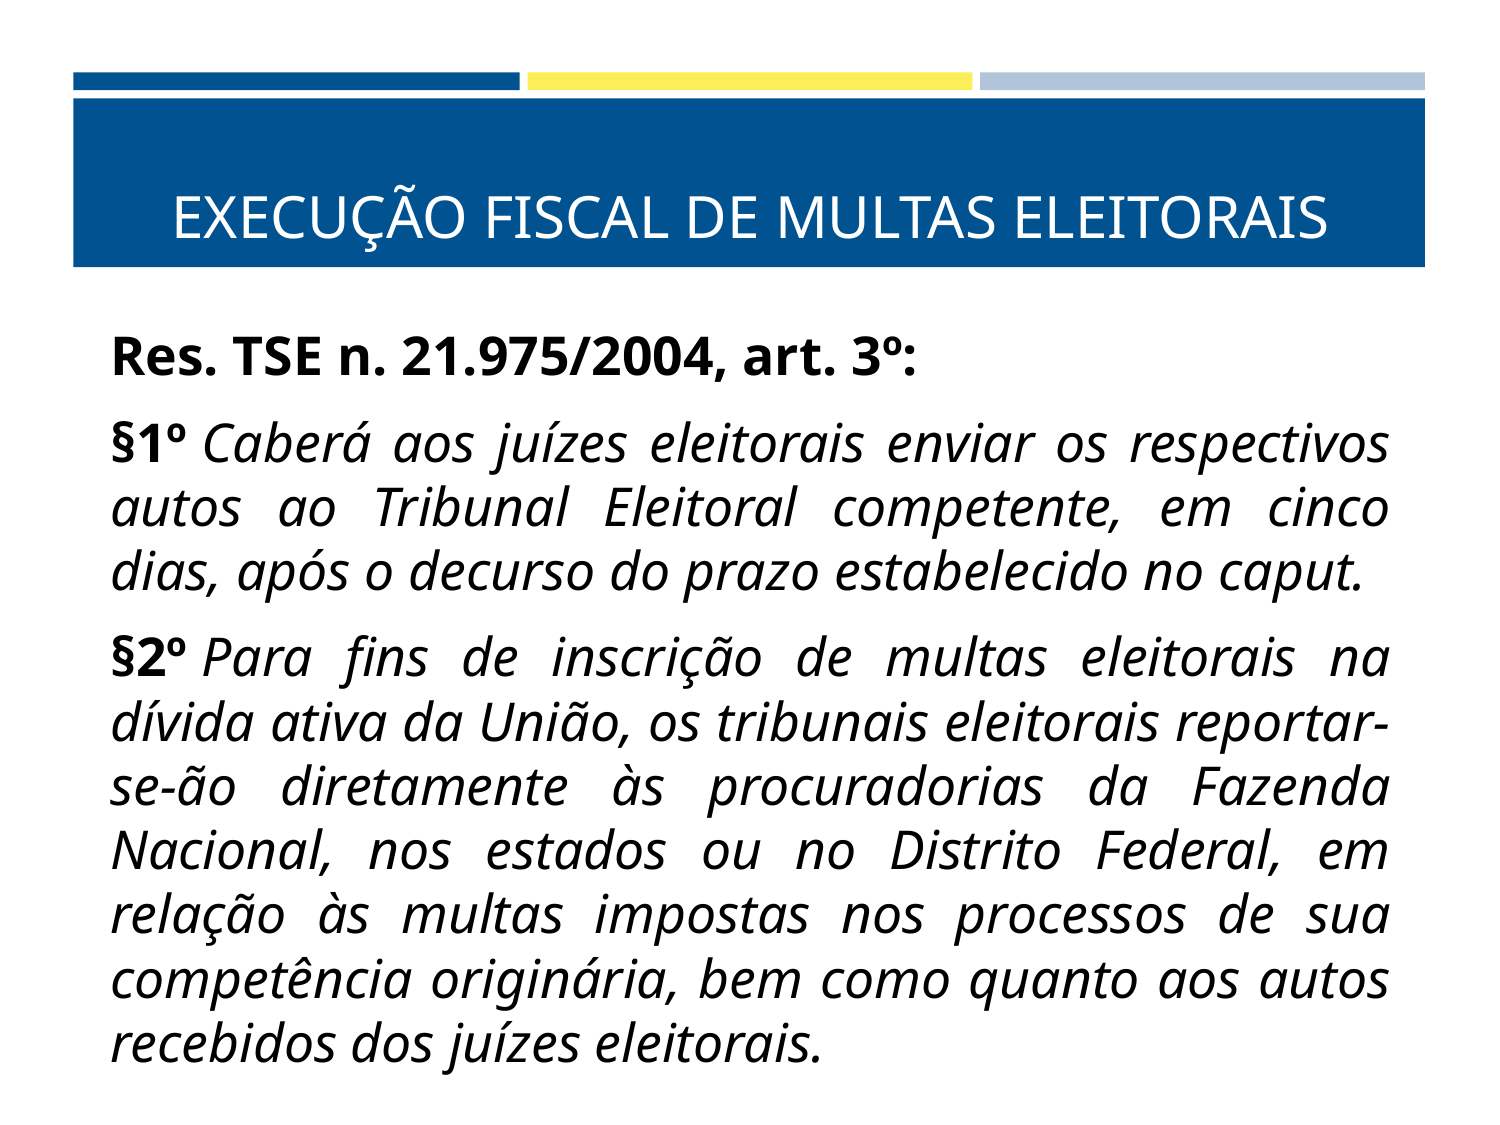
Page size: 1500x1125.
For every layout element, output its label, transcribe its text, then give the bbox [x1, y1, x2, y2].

list Res. TSE n. 21.975/2004, art. 3º: §1º Caberá aos juízes eleitorais enviar os respectivos autos ao Tribunal Eleitoral competente, em cinco dias, após o decurso do prazo estabelecido no caput. §2º Para fins de inscrição de multas eleitorais na dívida ativa da União, os tribunais eleitorais reportar-se-ão diretamente às procuradorias da Fazenda Nacional, nos estados ou no Distrito Federal, em relação às multas impostas nos processos de sua competência originária, bem como quanto aos autos recebidos dos juízes eleitorais. [95, 314, 1406, 1094]
title EXECUÇÃO FISCAL DE MULTAS ELEITORAIS [95, 112, 1406, 259]
